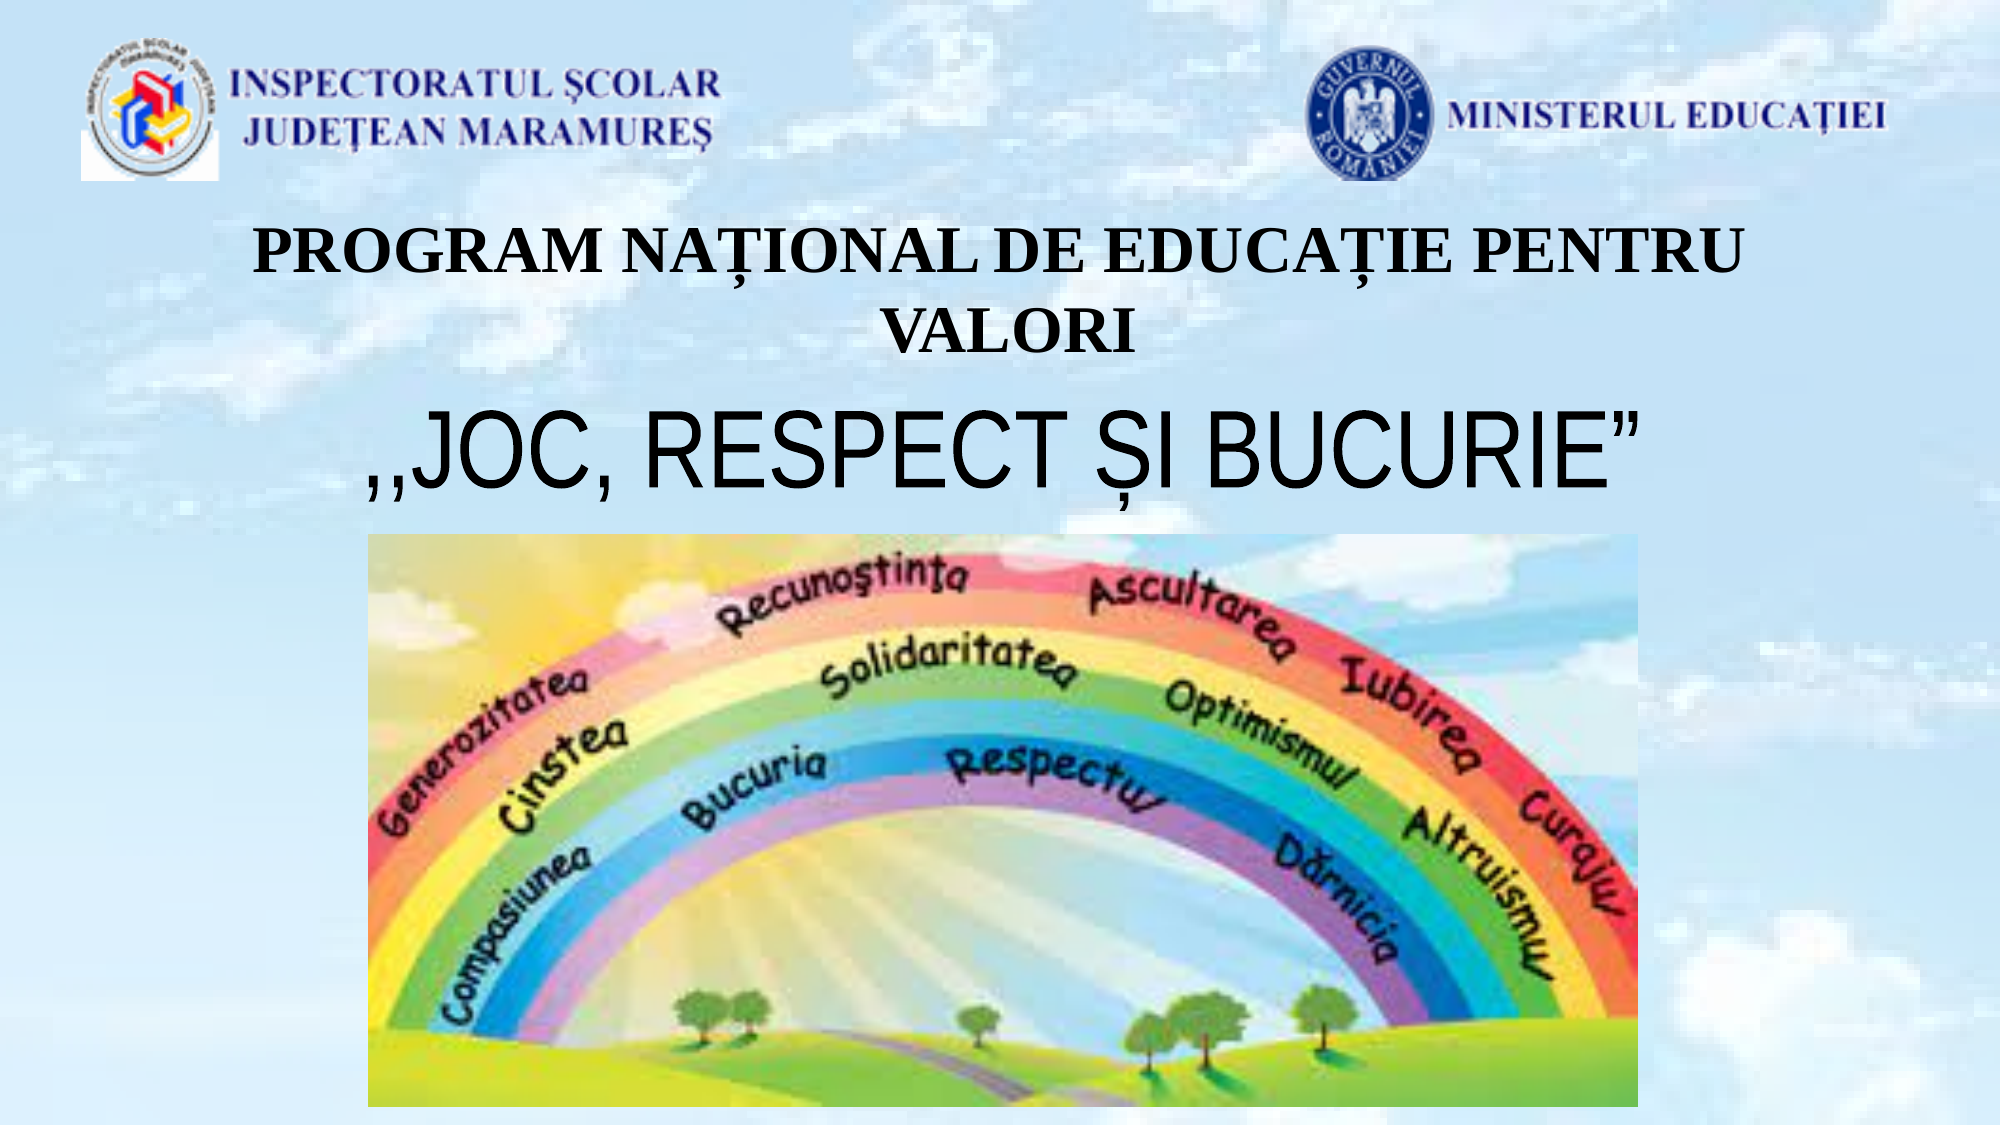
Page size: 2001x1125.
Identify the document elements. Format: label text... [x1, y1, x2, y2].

picture [368, 534, 1638, 1107]
picture [81, 38, 746, 181]
text_box PROGRAM NAȚIONAL DE EDUCAȚIE PENTRU VALORI [81, 198, 1919, 373]
picture [1275, 45, 1892, 181]
